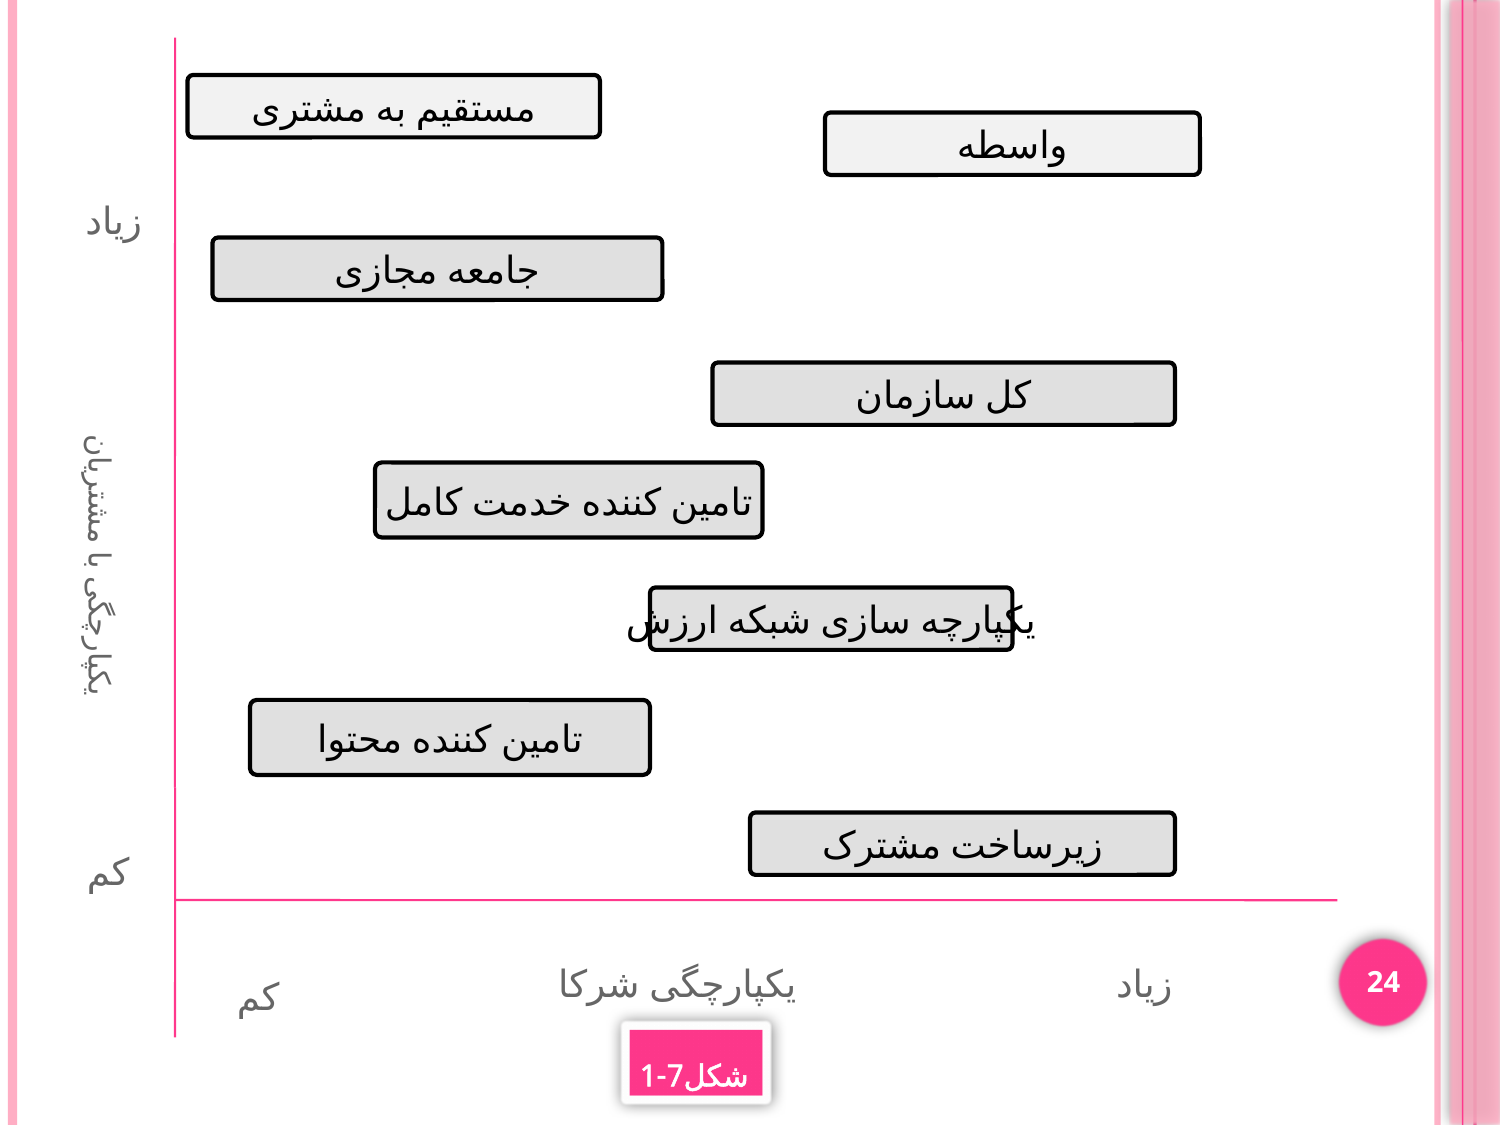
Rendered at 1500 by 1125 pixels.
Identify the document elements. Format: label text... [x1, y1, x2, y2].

text_box یکپارچگی شرکا [512, 937, 843, 1013]
text_box زیاد [62, 174, 157, 250]
text_box کل سازمان [712, 362, 1175, 425]
text_box جامعه مجازی [212, 237, 663, 300]
text_box واسطه [824, 112, 1200, 175]
text_box شکل7-1 [622, 1023, 770, 1103]
text_box زیرساخت مشترک [750, 812, 1176, 875]
title یکپارچگی با مشتریان [75, 399, 151, 730]
text_box تامین کننده محتوا [249, 699, 650, 775]
text_box مستقیم به مشتری [187, 74, 601, 138]
text_box یکپارچه سازی شبکه ارزش [649, 587, 1013, 650]
list [75, 0, 1325, 1025]
text_box کم [187, 949, 295, 1025]
text_box کم [37, 824, 145, 900]
text_box زیاد [1037, 937, 1188, 1013]
text_box تامین کننده خدمت کامل [374, 462, 763, 538]
slide_number 24 [1333, 940, 1434, 1027]
